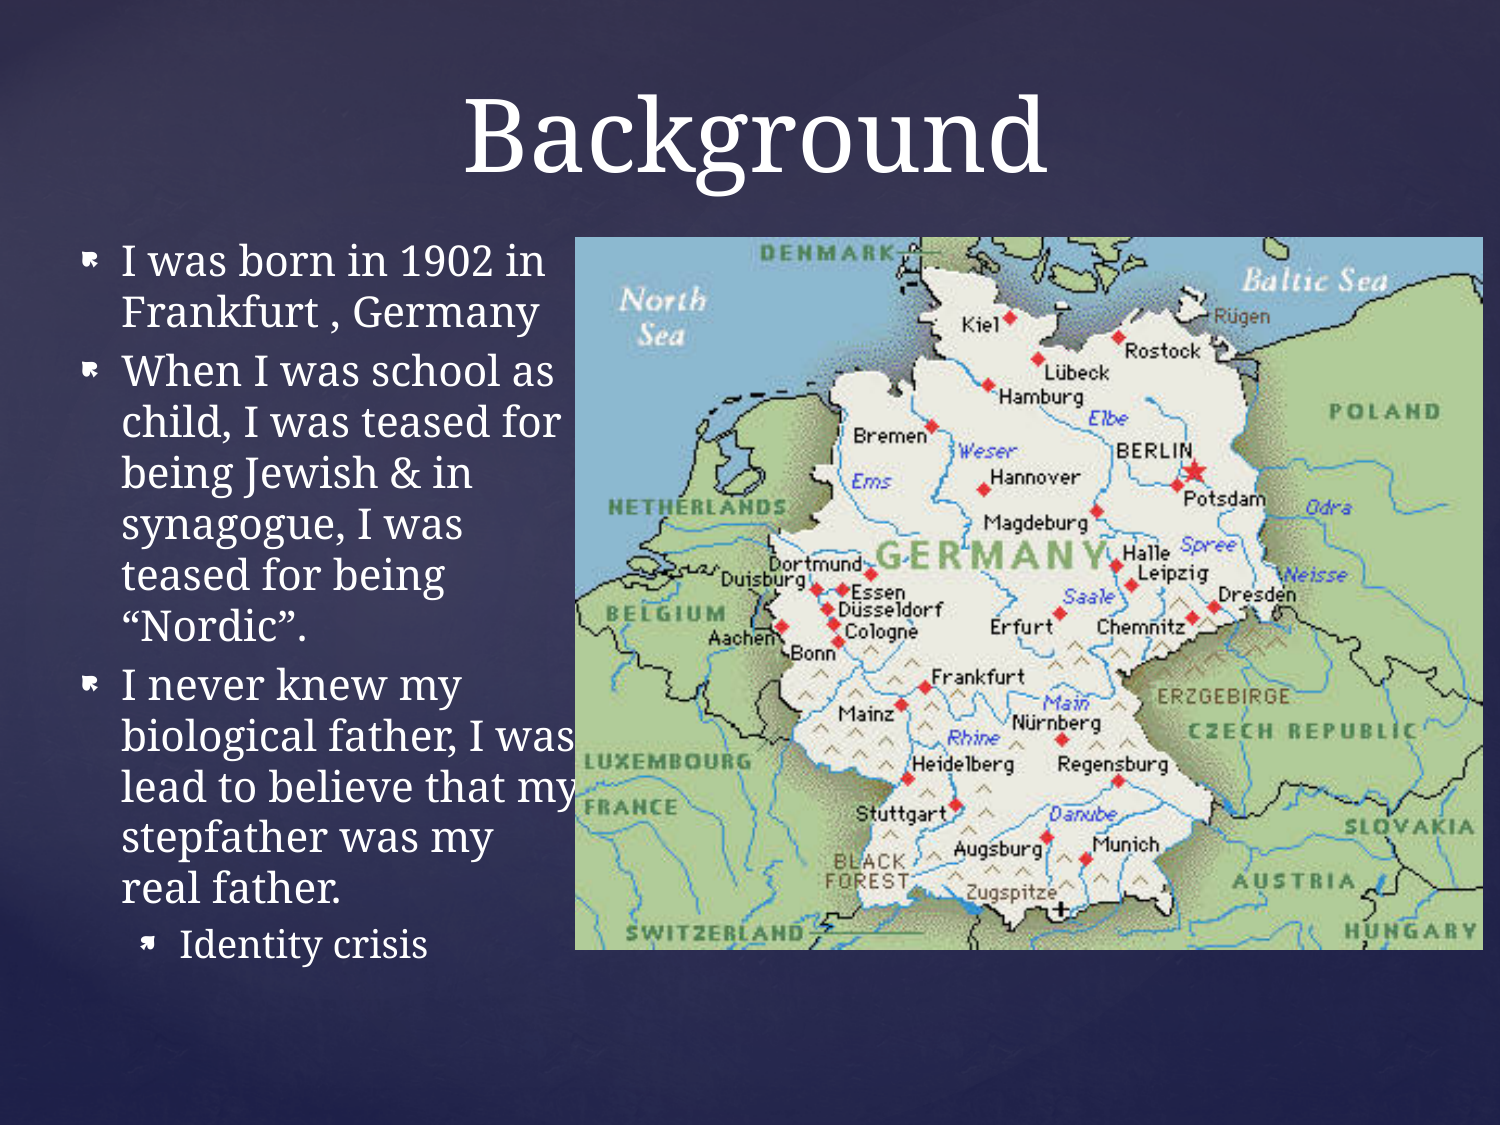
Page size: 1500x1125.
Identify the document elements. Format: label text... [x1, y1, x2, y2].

list I was born in 1902 in Frankfurt , Germany When I was school as child, I was teased for being Jewish & in synagogue, I was teased for being “Nordic”. I never knew my biological father, I was lead to believe that my stepfather was my real father. Identity crisis [62, 224, 600, 975]
title Background [137, 50, 1375, 200]
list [574, 236, 1484, 951]
